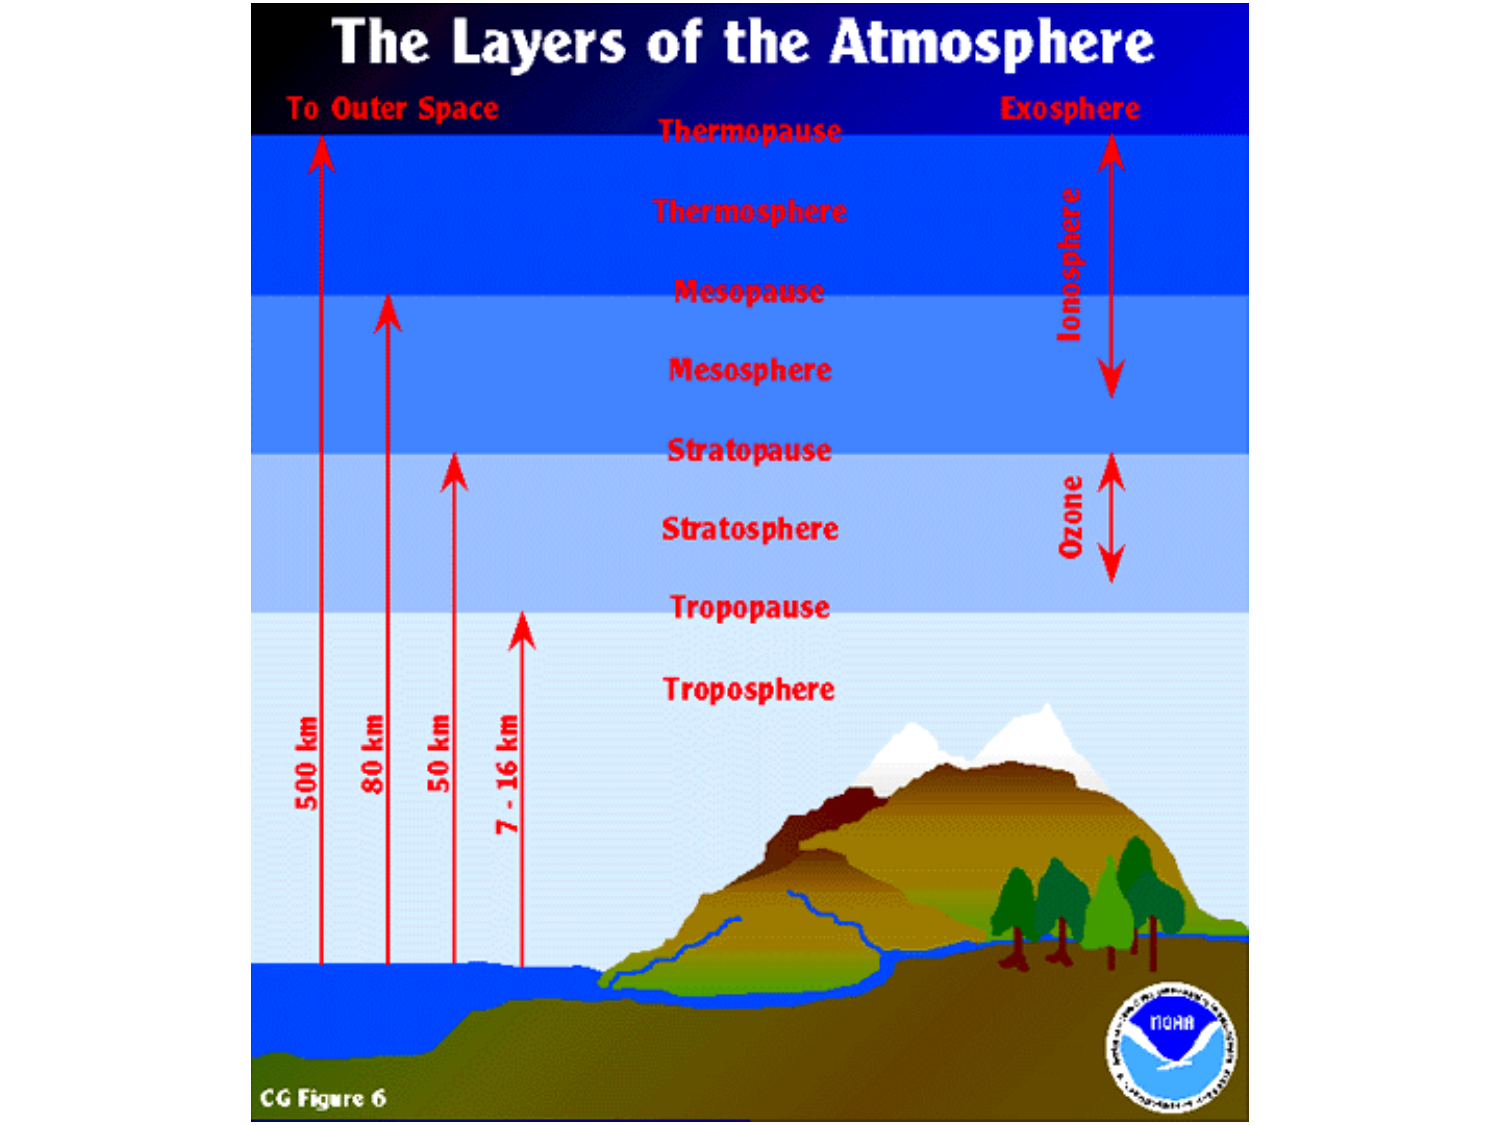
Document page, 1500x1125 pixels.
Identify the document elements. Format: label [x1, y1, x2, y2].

picture [250, 2, 1250, 1123]
